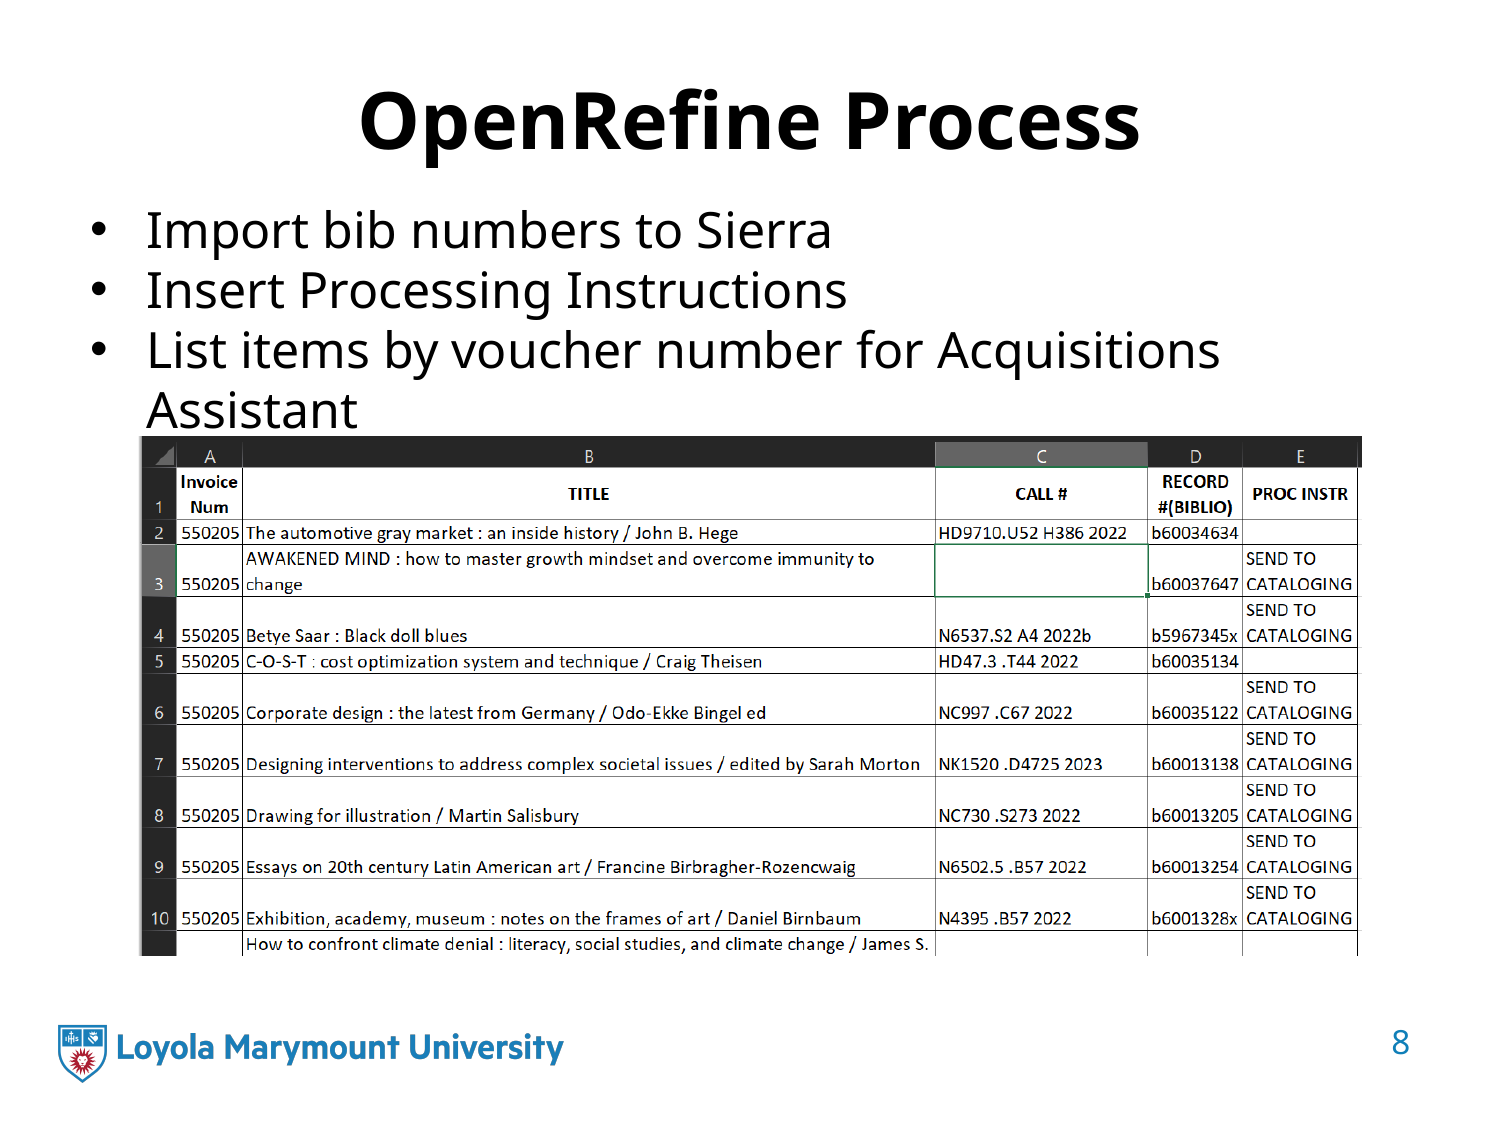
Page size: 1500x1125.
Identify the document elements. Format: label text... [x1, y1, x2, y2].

slide_number 8 [1342, 1013, 1425, 1103]
text_box Import bib numbers to Sierra Insert Processing Instructions List items by voucher number for Acquisitions Assistant [74, 160, 1425, 477]
picture [138, 435, 1363, 959]
title OpenRefine Process [75, 44, 1425, 160]
